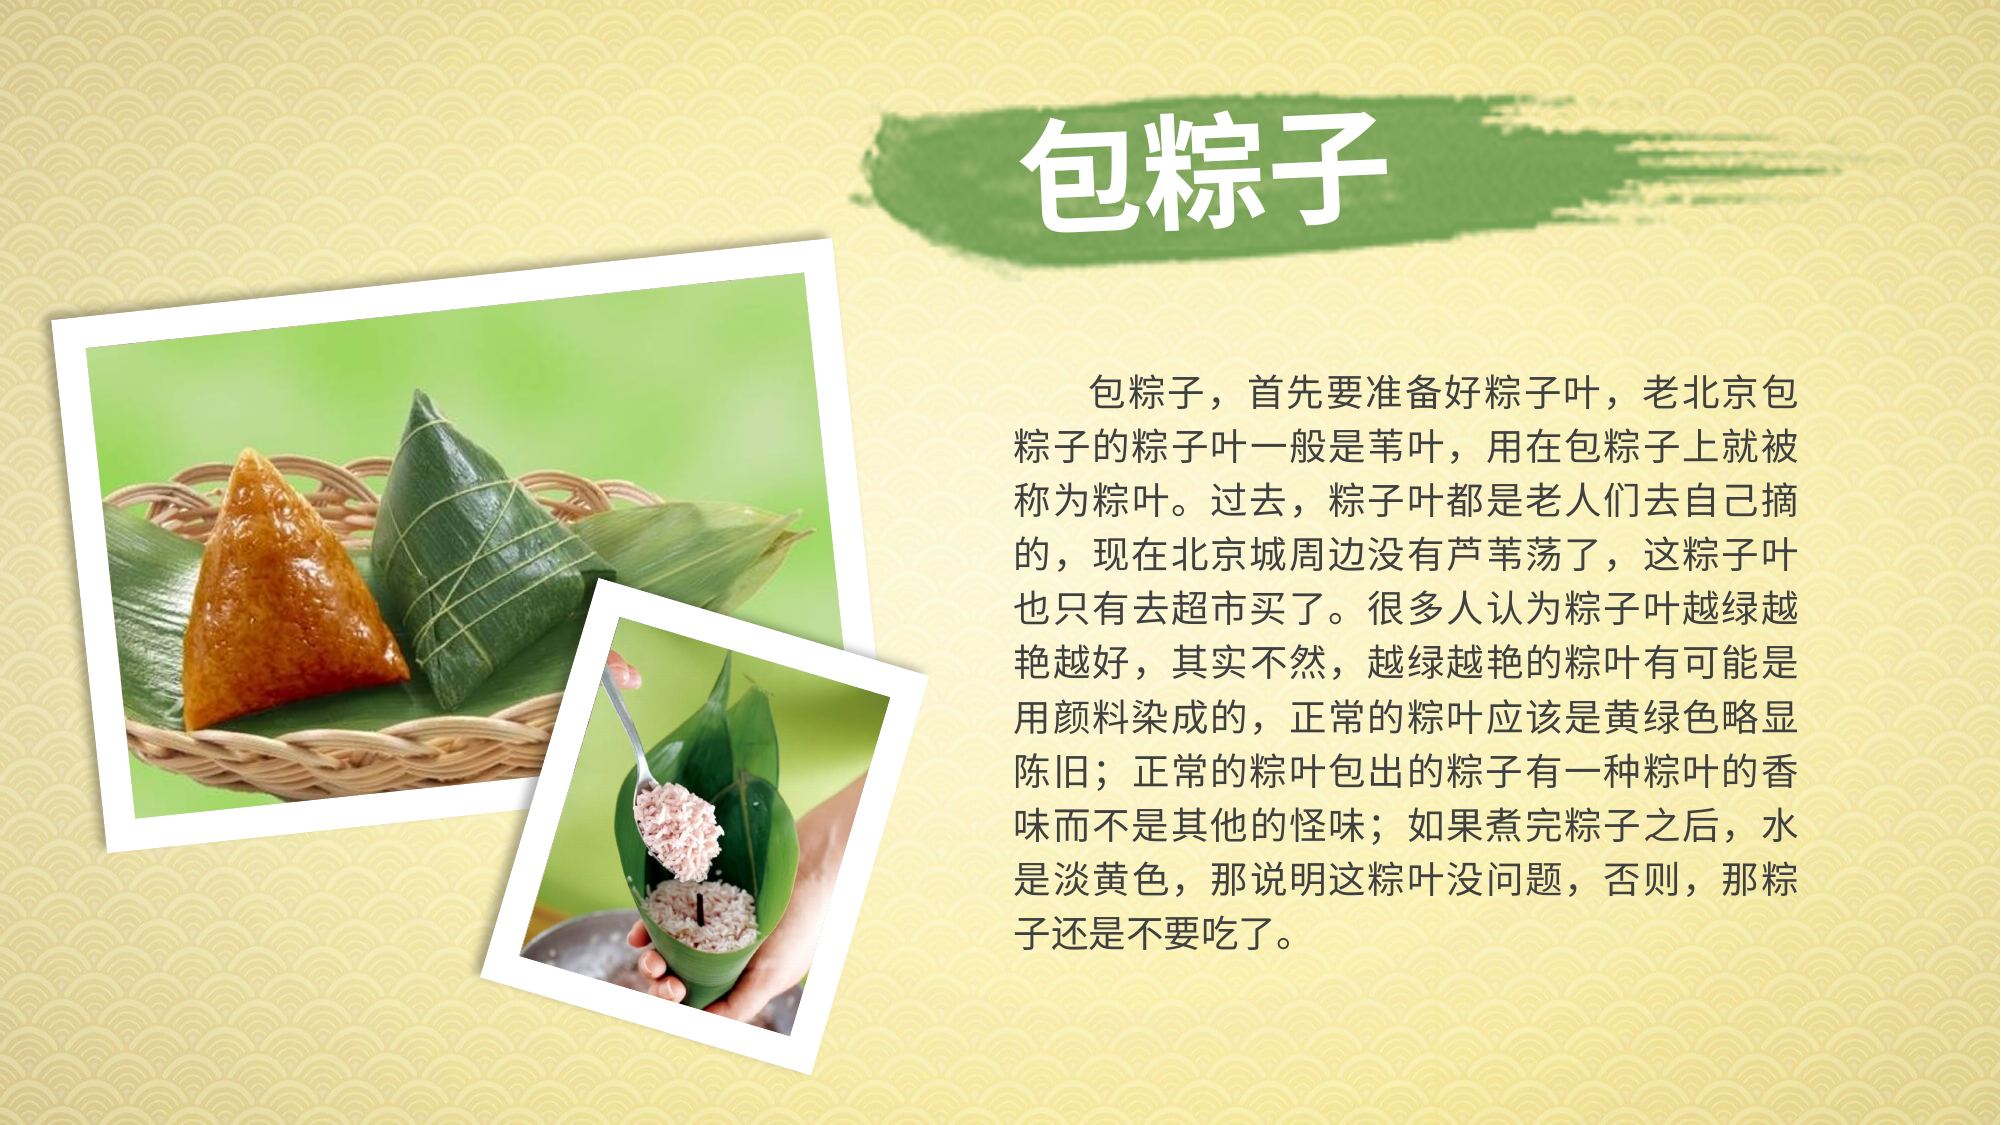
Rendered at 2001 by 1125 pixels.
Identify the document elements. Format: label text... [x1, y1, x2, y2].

picture [0, 0, 2000, 1125]
text_box 包粽子，首先要准备好粽子叶，老北京包粽子的粽子叶一般是苇叶，用在包粽子上就被称为粽叶。过去，粽子叶都是老人们去自己摘的，现在北京城周边没有芦苇荡了，这粽子叶也只有去超市买了。很多人认为粽子叶越绿越艳越好，其实不然，越绿越艳的粽叶有可能是用颜料染成的，正常的粽叶应该是黄绿色略显陈旧；正常的粽叶包出的粽子有一种粽叶的香味而不是其他的怪味；如果煮完粽子之后，水是淡黄色，那说明这粽叶没问题，否则，那粽子还是不要吃了。 [999, 352, 1814, 963]
